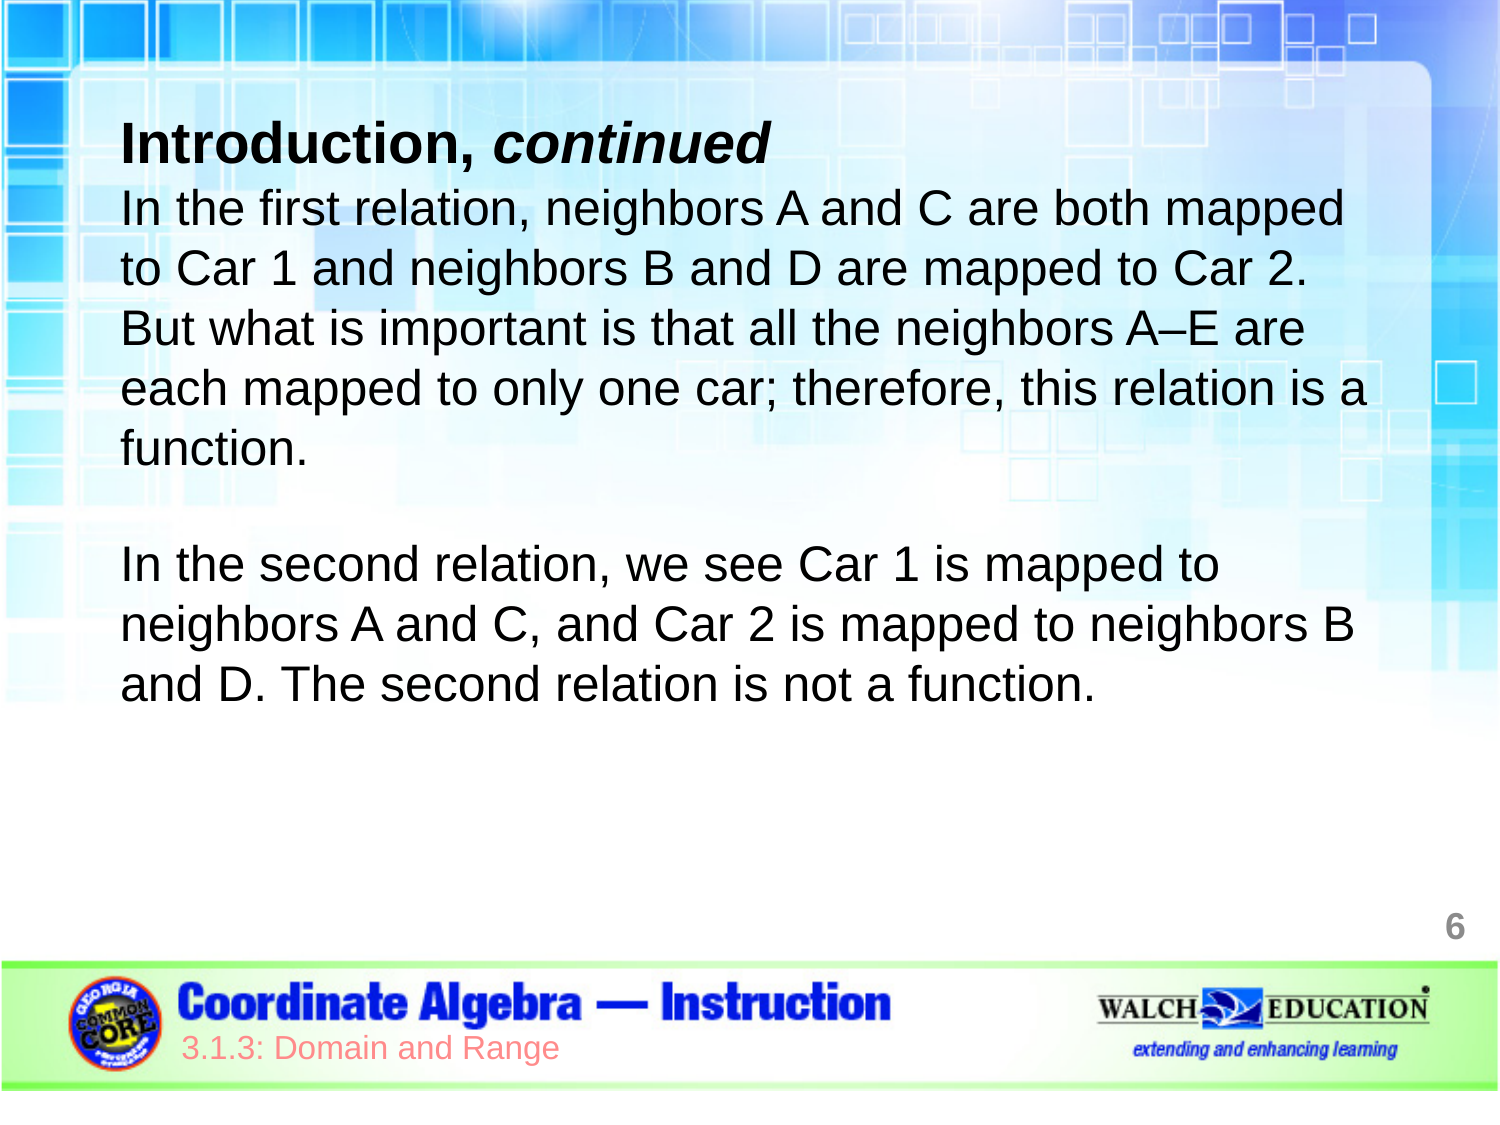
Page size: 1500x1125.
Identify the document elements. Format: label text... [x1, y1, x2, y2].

picture [1, 0, 1500, 1091]
subtitle Introduction, continued In the first relation, neighbors A and C are both mapped to Car 1 and neighbors B and D are mapped to Car 2. But what is important is that all the neighbors A–E are each mapped to only one car; therefore, this relation is a function. In the second relation, we see Car 1 is mapped to neighbors A and C, and Car 2 is mapped to neighbors B and D. The second relation is not a function. [105, 97, 1389, 918]
slide_number 6 [1361, 901, 1481, 949]
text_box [1051, 593, 1084, 649]
footer 3.1.3: Domain and Range [166, 1024, 1080, 1069]
